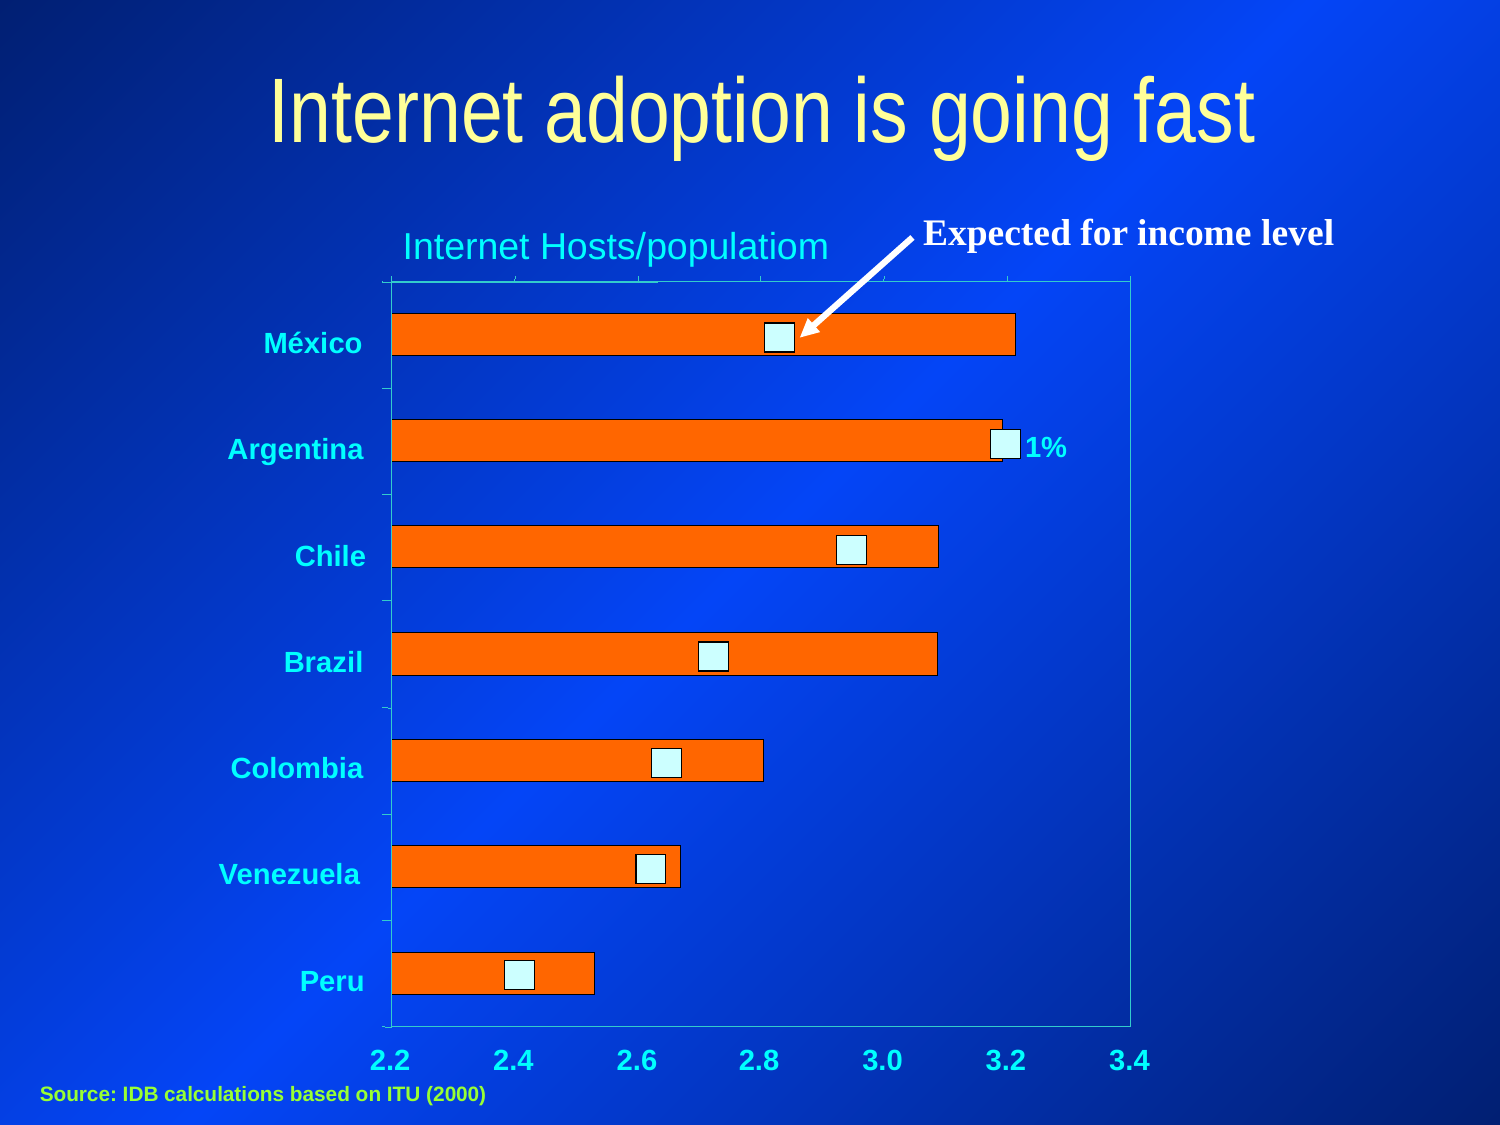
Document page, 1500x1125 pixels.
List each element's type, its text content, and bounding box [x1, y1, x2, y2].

text_box Source: IDB calculations based on ITU (2000) [25, 1072, 502, 1113]
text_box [218, 276, 1150, 1077]
text_box Internet Hosts/populatiom [387, 214, 845, 274]
title Internet adoption is going fast [124, 12, 1401, 201]
text_box Expected for income level [908, 200, 1350, 260]
